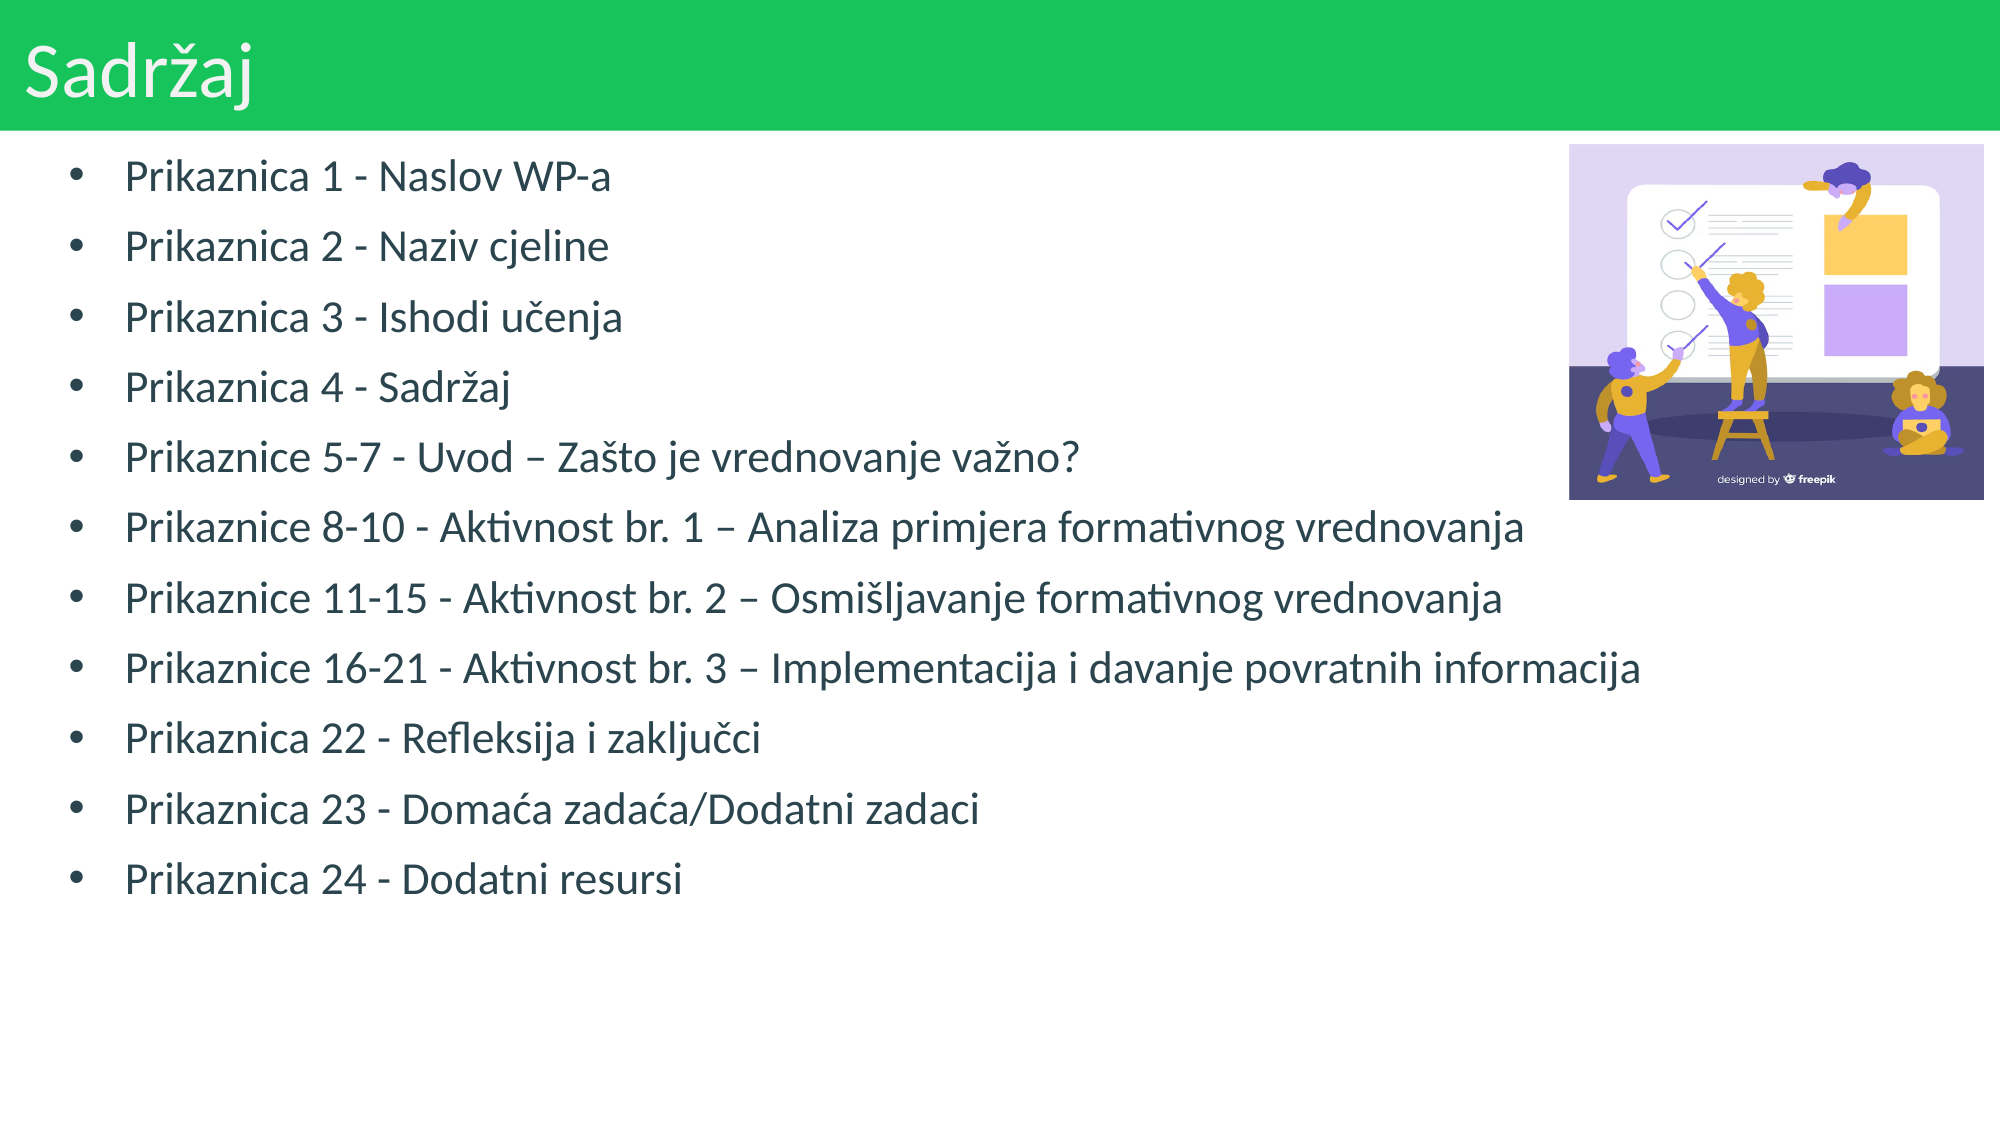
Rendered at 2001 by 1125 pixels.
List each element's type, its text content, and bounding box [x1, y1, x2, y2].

list Prikaznica 1 - Naslov WP-a Prikaznica 2 - Naziv cjeline Prikaznica 3 - Ishodi učenja Prikaznica 4 - Sadržaj Prikaznice 5-7 - Uvod – Zašto je vrednovanje važno? Prikaznice 8-10 - Aktivnost br. 1 – Analiza primjera formativnog vrednovanja Prikaznice 11-15 - Aktivnost br. 2 – Osmišljavanje formativnog vrednovanja Prikaznice 16-21 - Aktivnost br. 3 – Implementacija i davanje povratnih informacija Prikaznica 22 - Refleksija i zaključci Prikaznica 23 - Domaća zadaća/Dodatni zadaci Prikaznica 24 - Dodatni resursi [16, 144, 1976, 1108]
title Sadržaj [16, 13, 1976, 131]
picture [1569, 144, 1985, 501]
